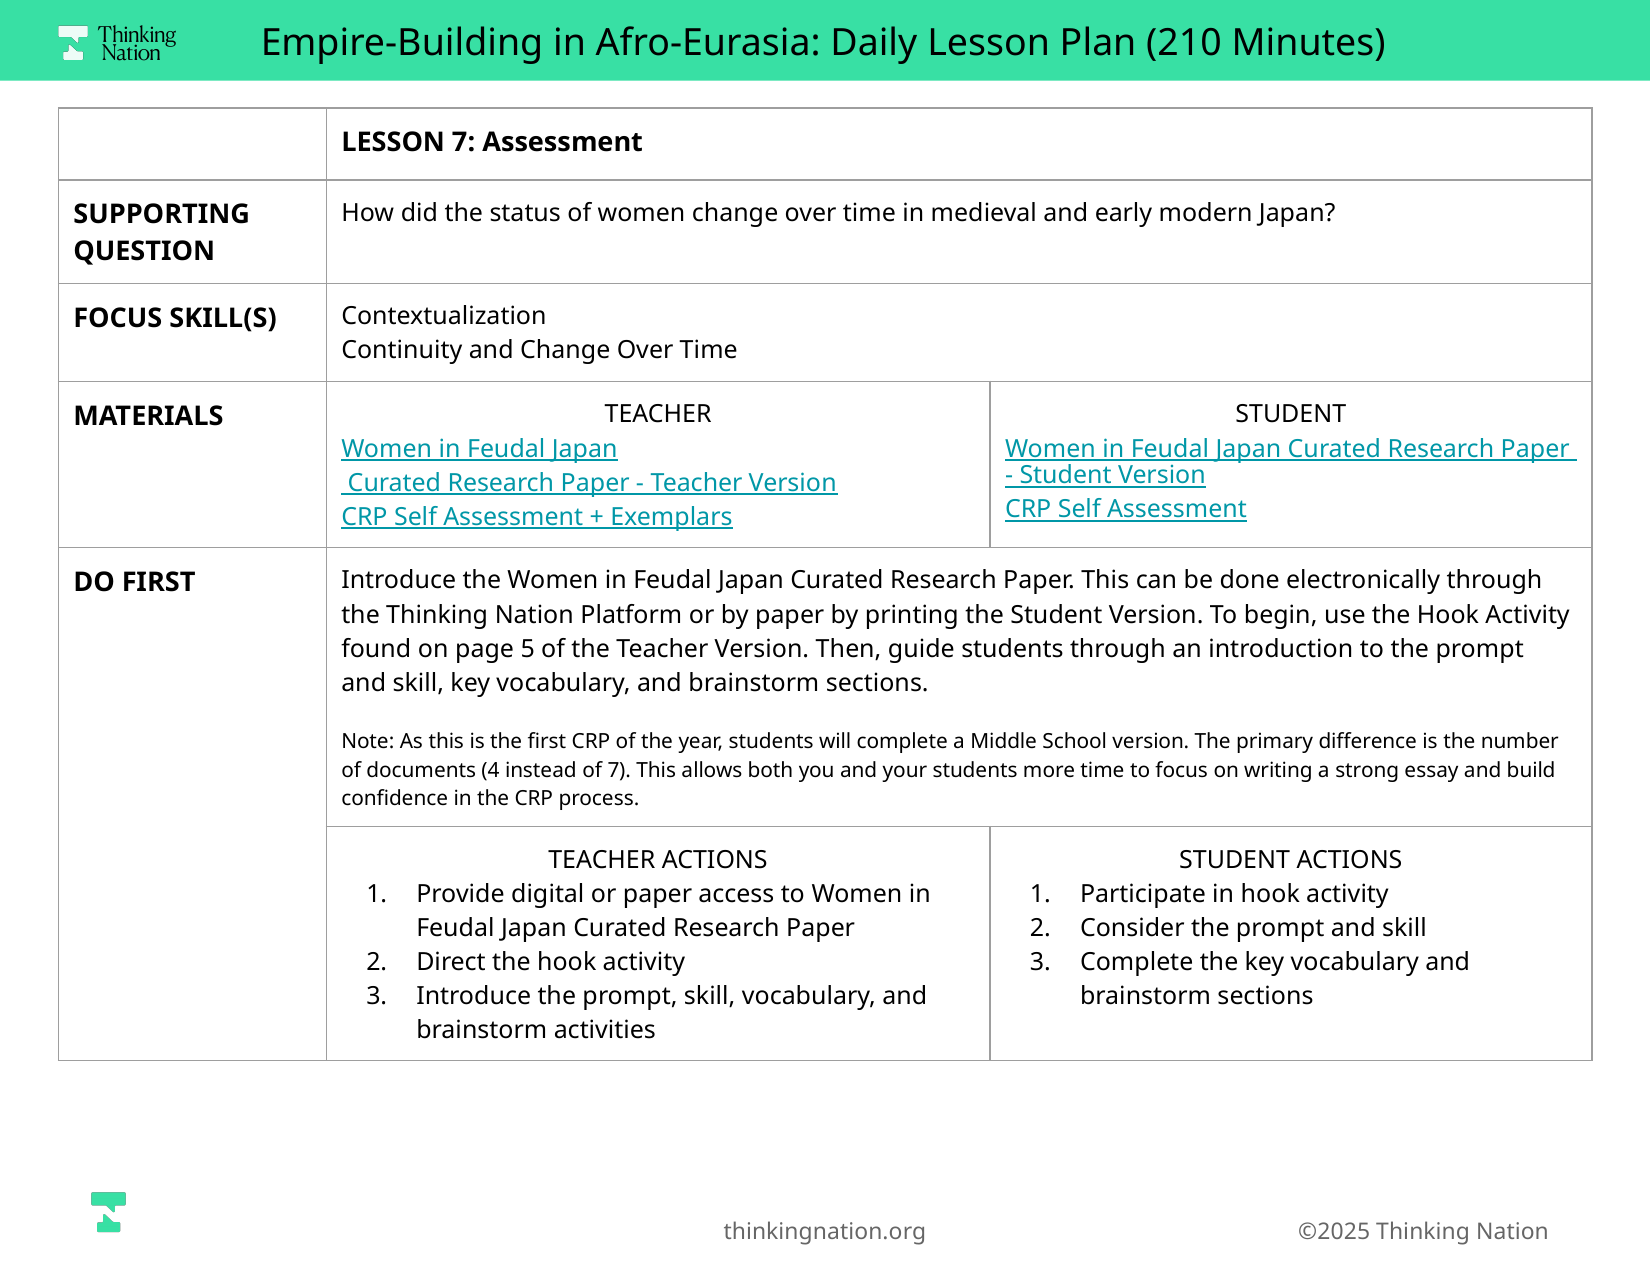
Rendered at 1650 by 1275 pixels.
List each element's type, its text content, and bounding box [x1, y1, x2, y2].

text_box Empire-Building in Afro-Eurasia: Daily Lesson Plan (210 Minutes) [0, 0, 1650, 81]
picture [80, 1184, 136, 1240]
table_cell How did the status of women change over time in medieval and early modern Japan? [327, 181, 1591, 283]
table_cell Introduce the Women in Feudal Japan Curated Research Paper. This can be done electronically through the Thinking Nation Platform or by paper by printing the Student Version. To begin, use the Hook Activity found on page 5 of the Teacher Version. Then, guide students through an introduction to the prompt and skill, key vocabulary, and brainstorm sections. Note: As this is the first CRP of the year, students will complete a Middle School version. The primary difference is the number of documents (4 instead of 7). This allows both you and your students more time to focus on writing a strong essay and build confidence in the CRP process. [327, 548, 1591, 826]
table_cell STUDENT ACTIONS Participate in hook activity Consider the prompt and skill Complete the key vocabulary and brainstorm sections [991, 827, 1591, 1060]
text_box ©2025 Thinking Nation [1174, 1200, 1566, 1240]
table_cell FOCUS SKILL(S) [59, 284, 326, 381]
table_cell TEACHER Women in Feudal Japan Curated Research Paper - Teacher Version CRP Self Assessment + Exemplars [327, 382, 989, 547]
text_box thinkingnation.org [629, 1200, 1021, 1240]
table_header LESSON 7: Assessment [327, 109, 1591, 179]
table_cell STUDENT Women in Feudal Japan Curated Research Paper - Student Version CRP Self Assessment [991, 382, 1591, 547]
table_cell DO FIRST [59, 548, 326, 1060]
table_header [59, 109, 326, 179]
table_cell SUPPORTING QUESTION [59, 181, 326, 283]
table_cell Contextualization Continuity and Change Over Time [327, 284, 1591, 381]
table_cell MATERIALS [59, 382, 326, 547]
table_cell TEACHER ACTIONS Provide digital or paper access to Women in Feudal Japan Curated Research Paper Direct the hook activity Introduce the prompt, skill, vocabulary, and brainstorm activities [327, 827, 989, 1060]
picture [45, 14, 180, 85]
